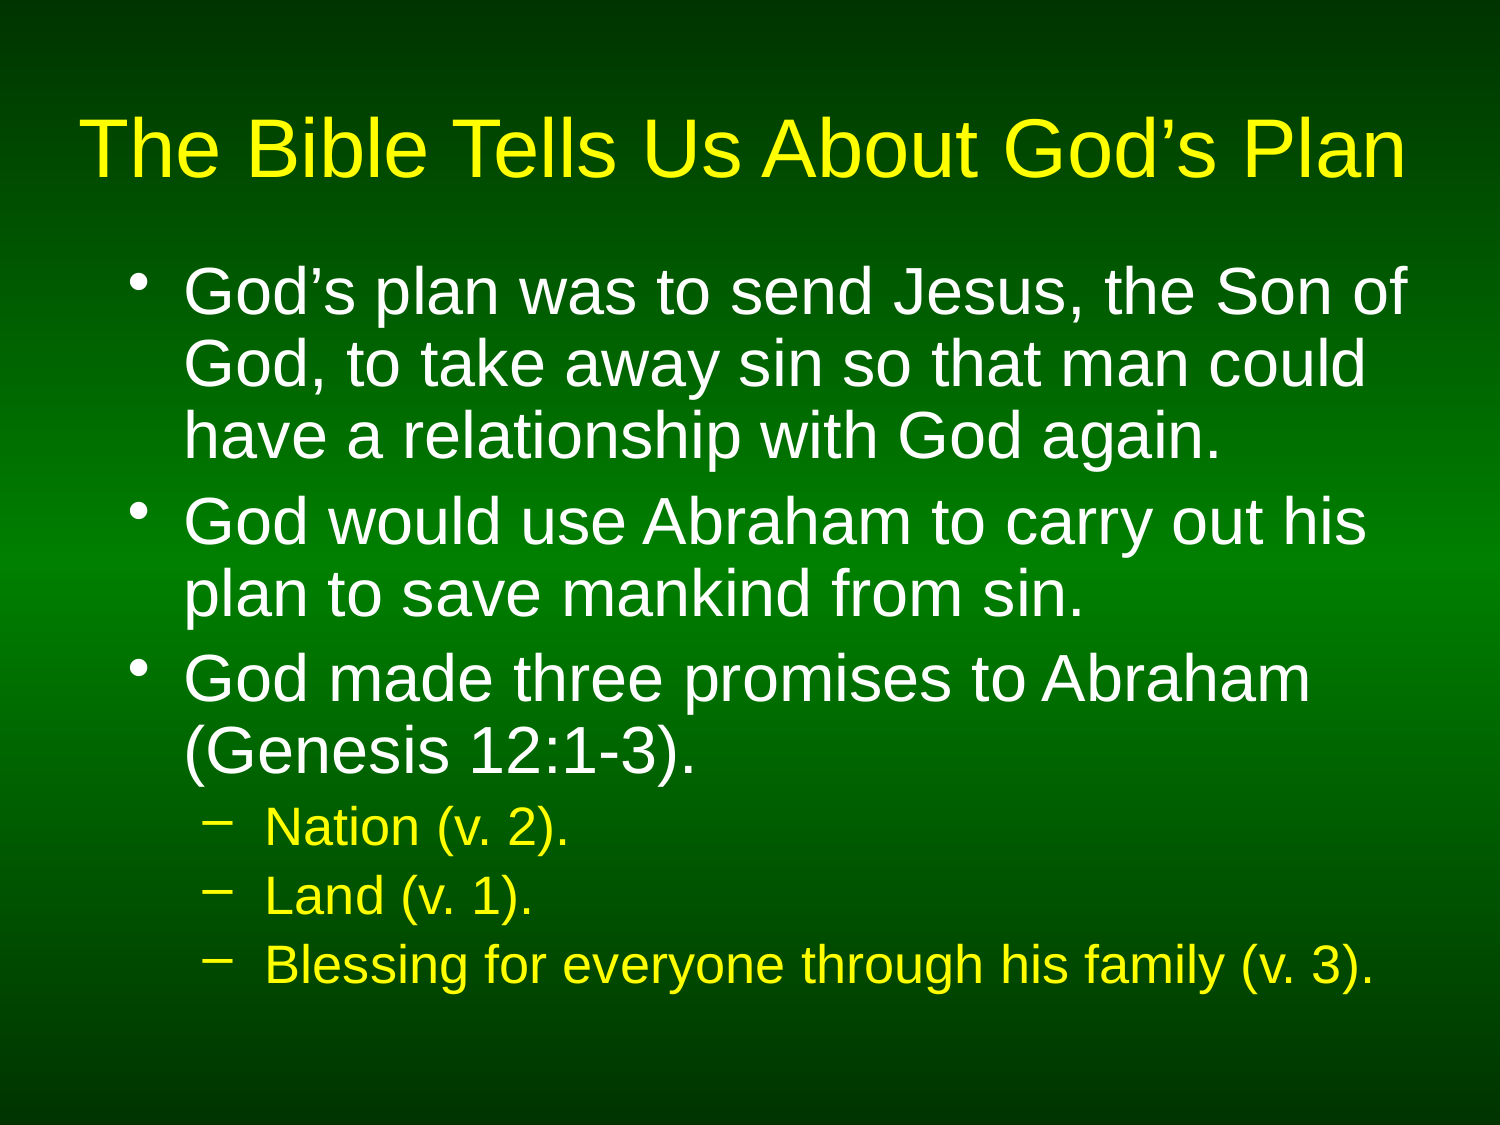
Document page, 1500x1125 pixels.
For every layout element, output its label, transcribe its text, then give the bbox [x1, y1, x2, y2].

title The Bible Tells Us About God’s Plan [50, 50, 1438, 238]
list God’s plan was to send Jesus, the Son of God, to take away sin so that man could have a relationship with God again. God would use Abraham to carry out his plan to save mankind from sin. God made three promises to Abraham (Genesis 12:1-3). Nation (v. 2). Land (v. 1). Blessing for everyone through his family (v. 3). [112, 249, 1438, 1088]
